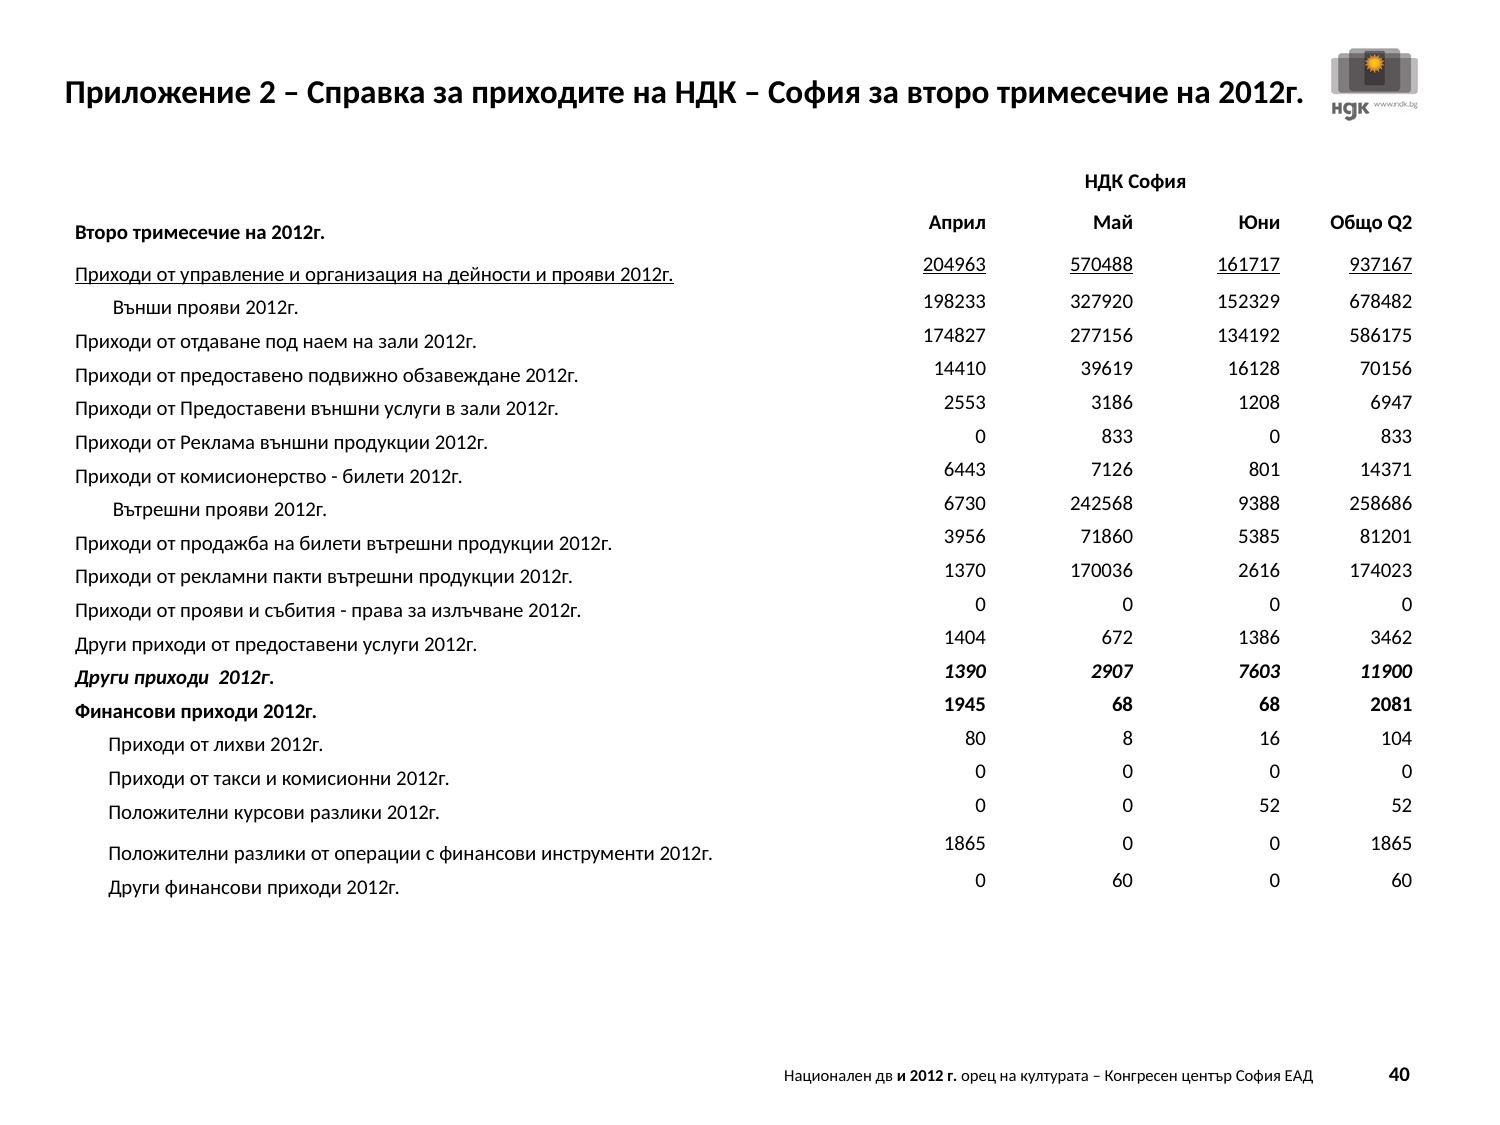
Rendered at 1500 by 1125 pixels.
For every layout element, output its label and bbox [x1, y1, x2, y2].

table_cell [75, 204, 1412, 900]
text_box [599, 1042, 1425, 1103]
picture [1312, 37, 1438, 126]
table_header [75, 163, 1412, 204]
text_box [49, 62, 1312, 118]
